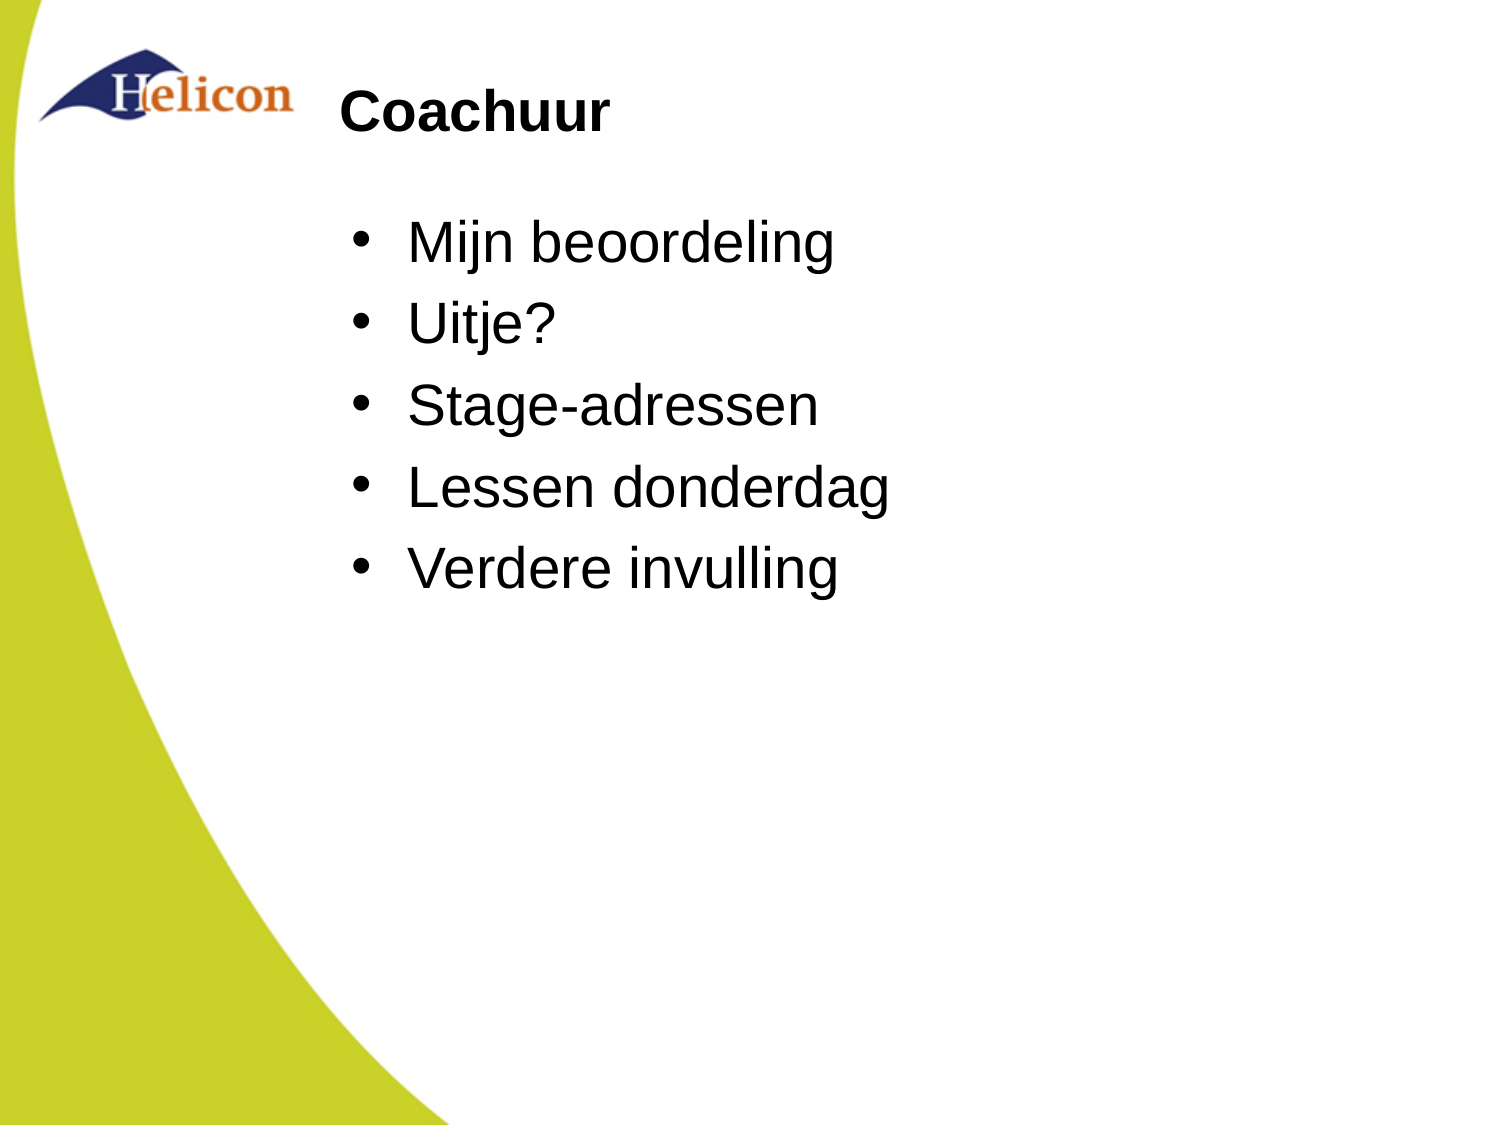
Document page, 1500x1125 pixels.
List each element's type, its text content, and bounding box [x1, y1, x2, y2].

list Mijn beoordeling Uitje? Stage-adressen Lessen donderdag Verdere invulling [336, 196, 1425, 1005]
title Coachuur [324, 54, 1415, 161]
picture [0, 0, 1500, 1125]
